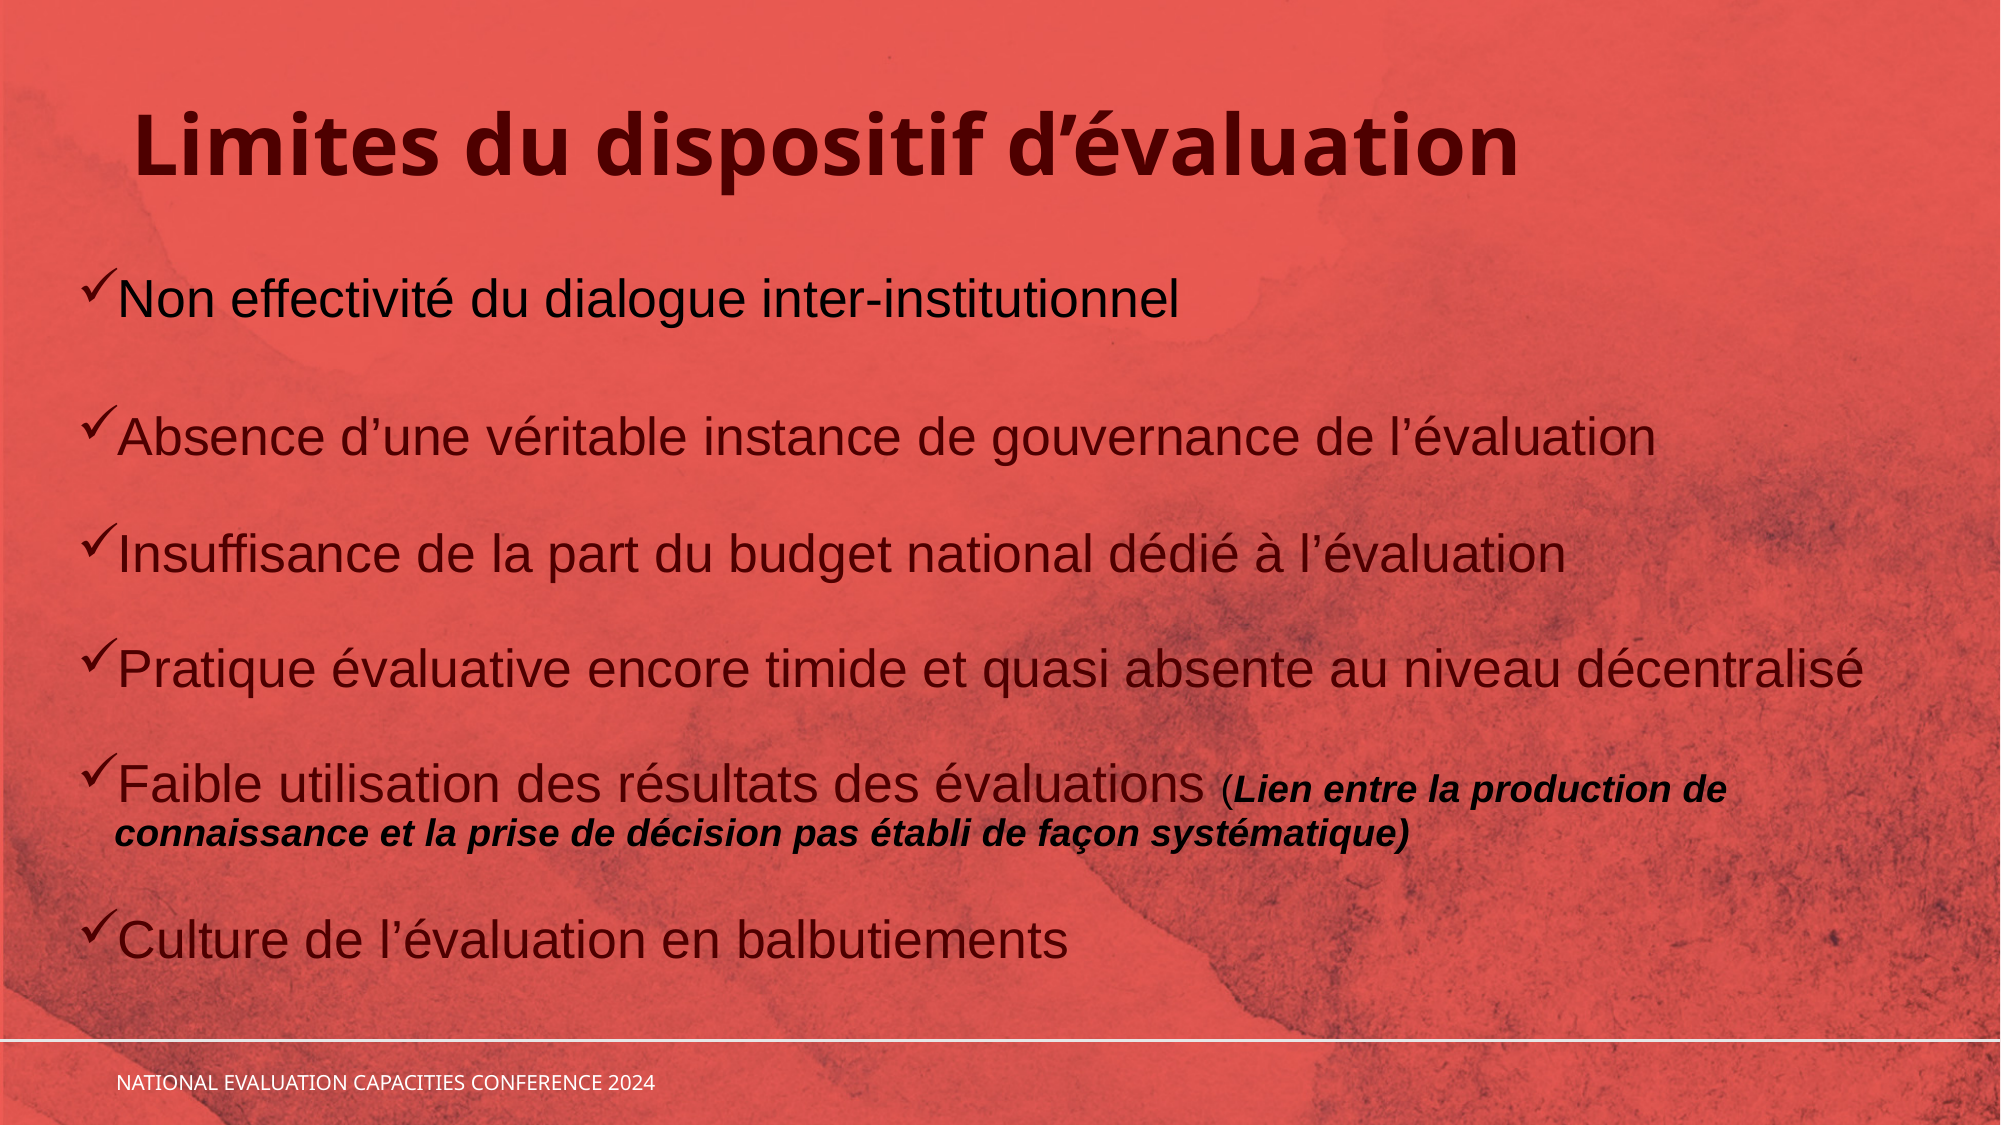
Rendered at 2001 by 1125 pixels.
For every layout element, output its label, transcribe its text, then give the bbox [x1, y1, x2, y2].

list Non effectivité du dialogue inter-institutionnel Absence d’une véritable instance de gouvernance de l’évaluation Insuffisance de la part du budget national dédié à l’évaluation Pratique évaluative encore timide et quasi absente au niveau décentralisé Faible utilisation des résultats des évaluations (Lien entre la production de connaissance et la prise de décision pas établi de façon systématique) Culture de l’évaluation en balbutiements [62, 244, 1884, 999]
picture [0, 0, 2001, 1125]
title Limites du dispositif d’évaluation [116, 95, 1884, 202]
